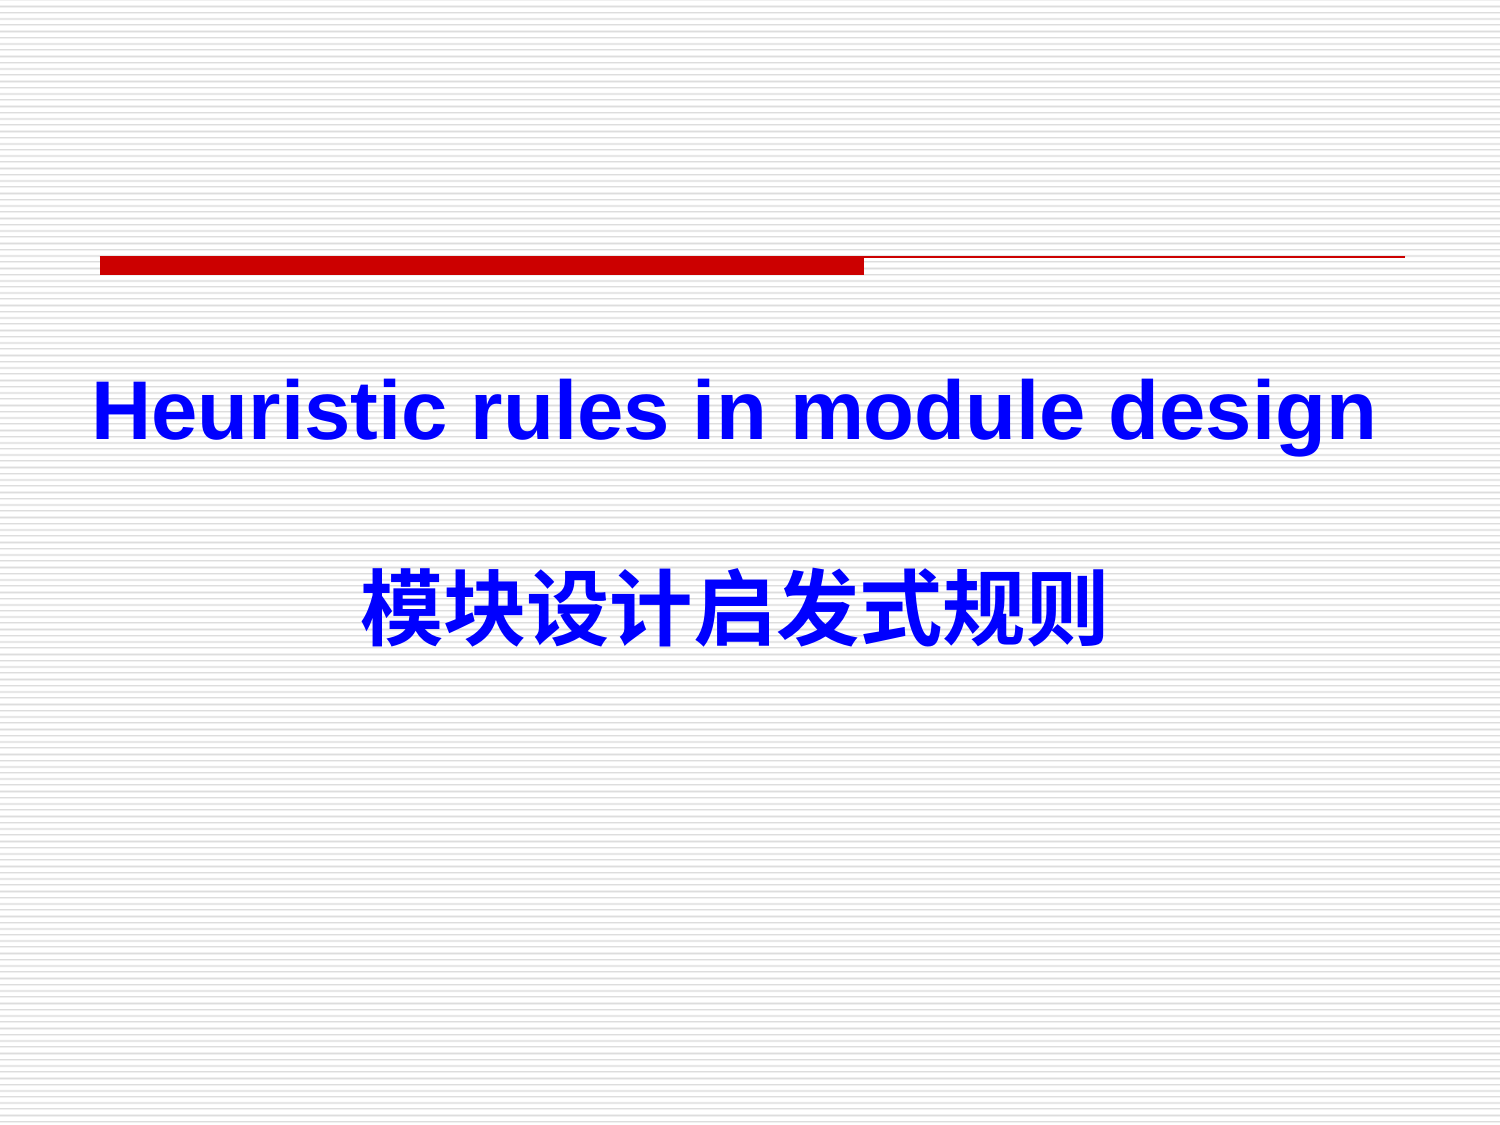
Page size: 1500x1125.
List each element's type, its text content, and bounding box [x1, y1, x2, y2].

picture [0, 0, 1500, 1125]
text_box Heuristic rules in module design 模块设计启发式规则 [91, 356, 1378, 657]
